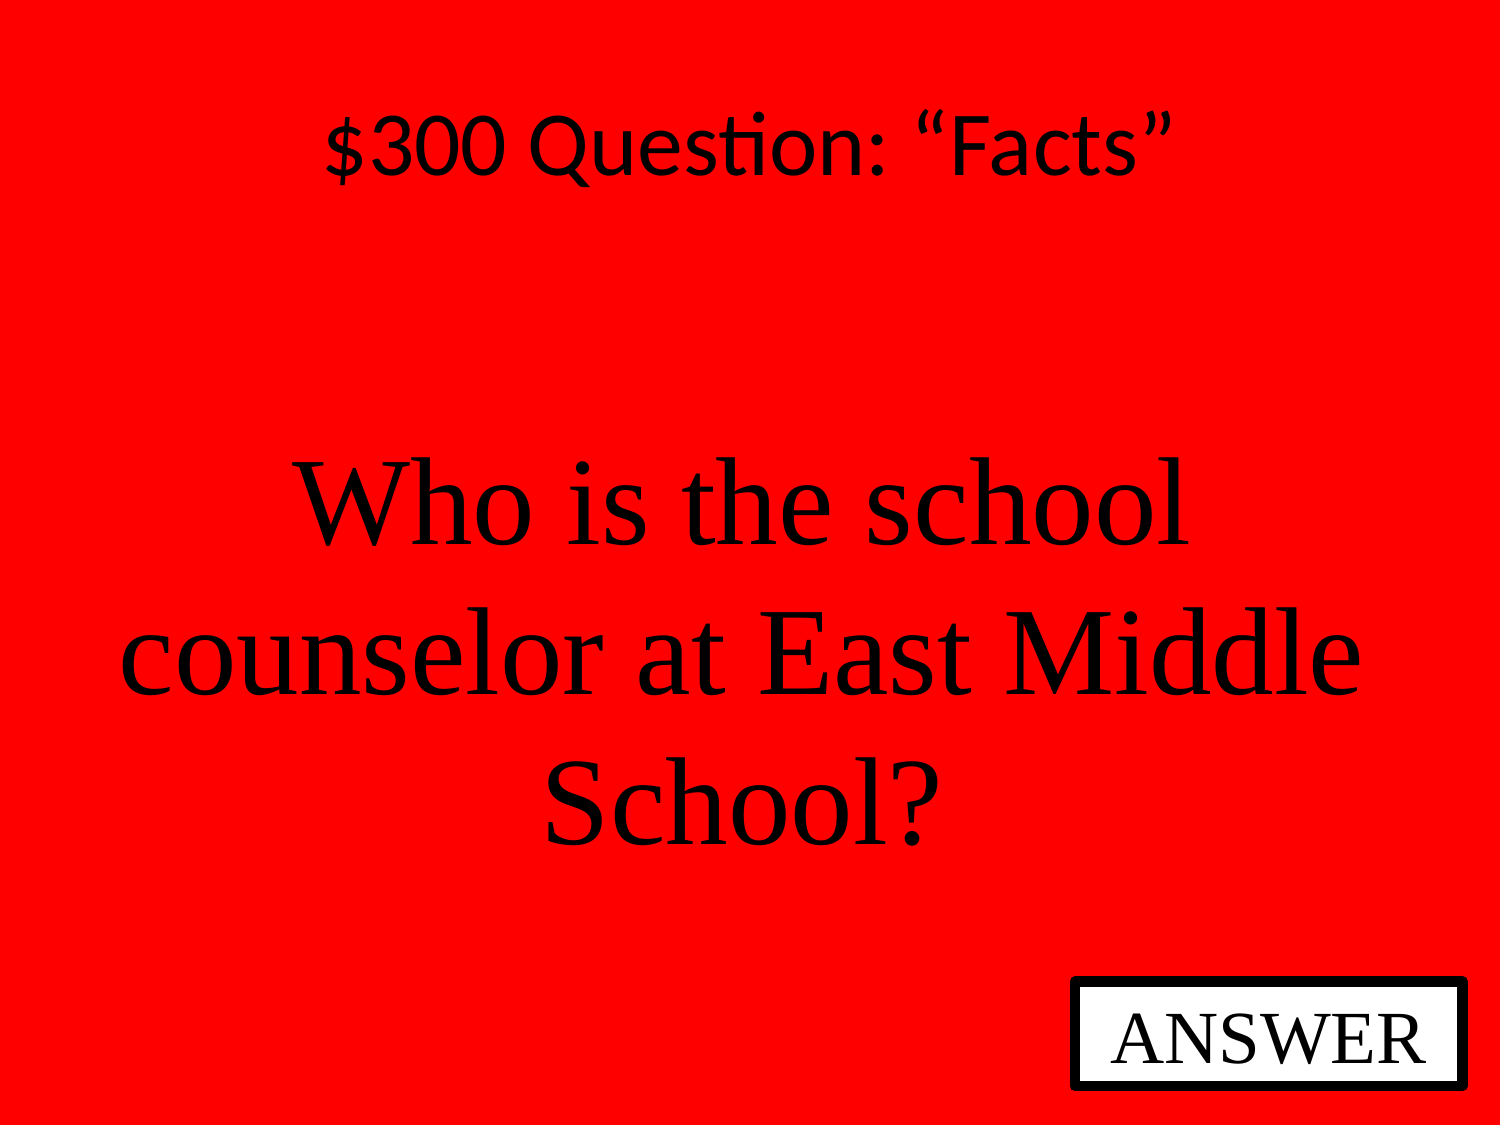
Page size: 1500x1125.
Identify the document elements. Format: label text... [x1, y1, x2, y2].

text_box Who is the school counselor at East Middle School? [37, 412, 1447, 878]
text_box ANSWER [1074, 981, 1463, 1087]
title $300 Question: “Facts” [75, 45, 1425, 233]
